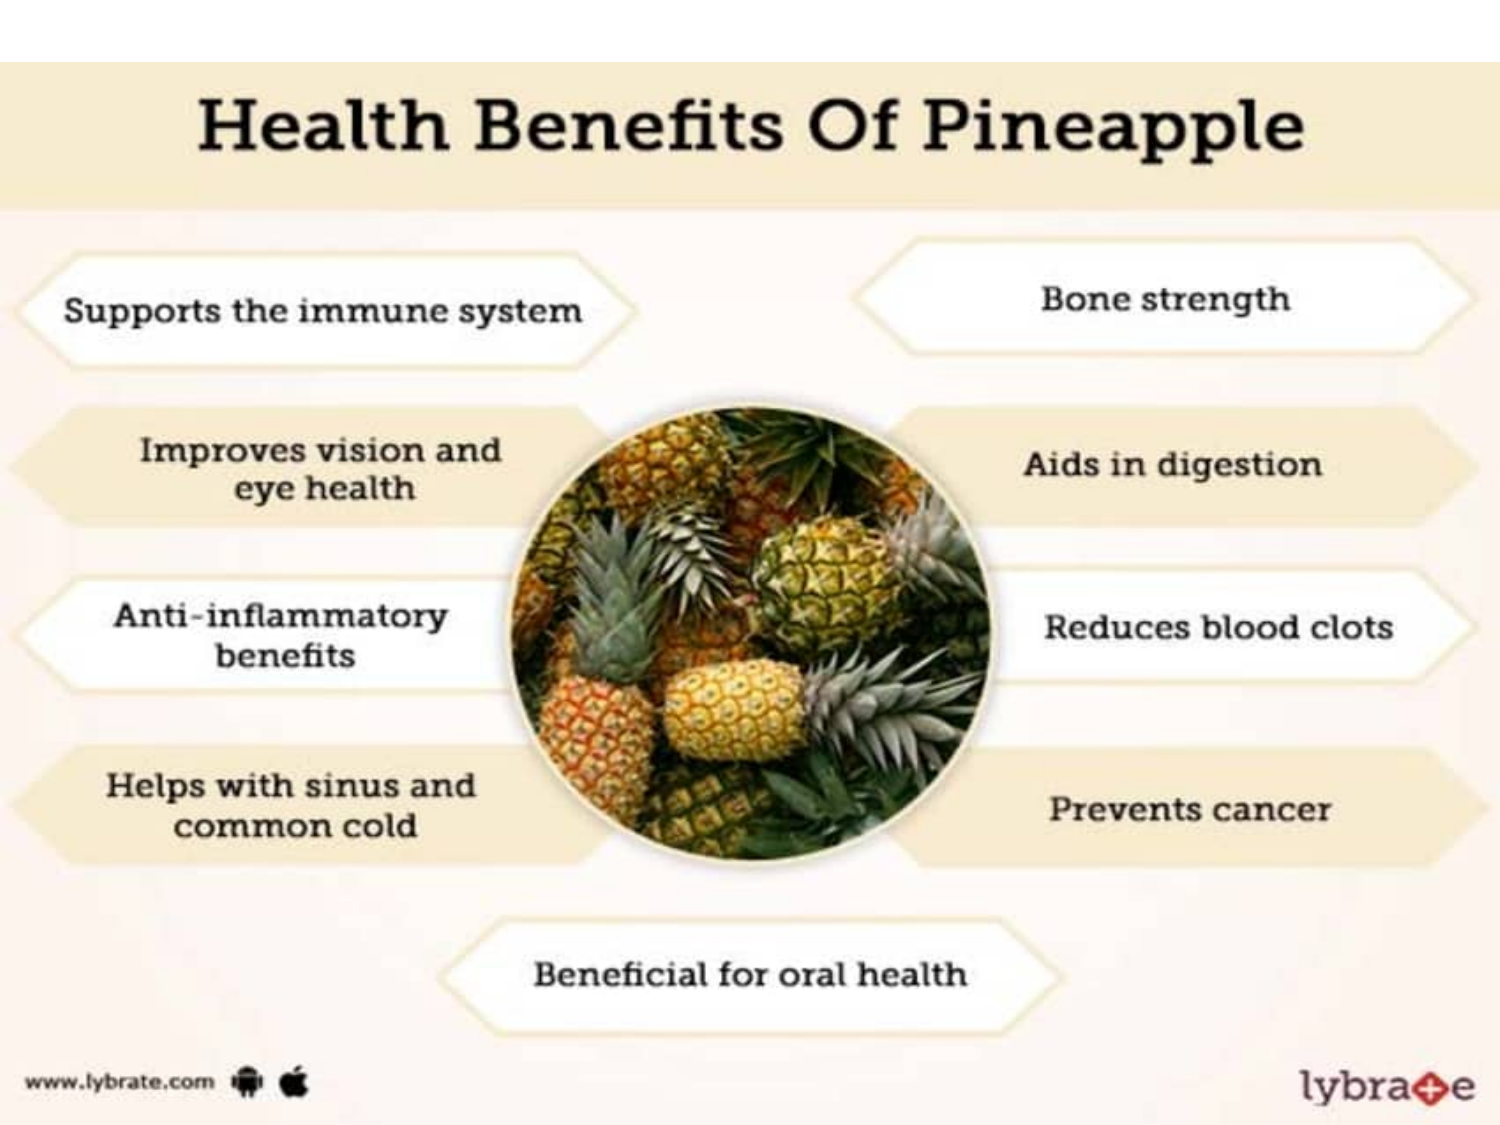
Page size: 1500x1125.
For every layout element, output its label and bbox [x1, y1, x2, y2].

list [0, 62, 1500, 1125]
